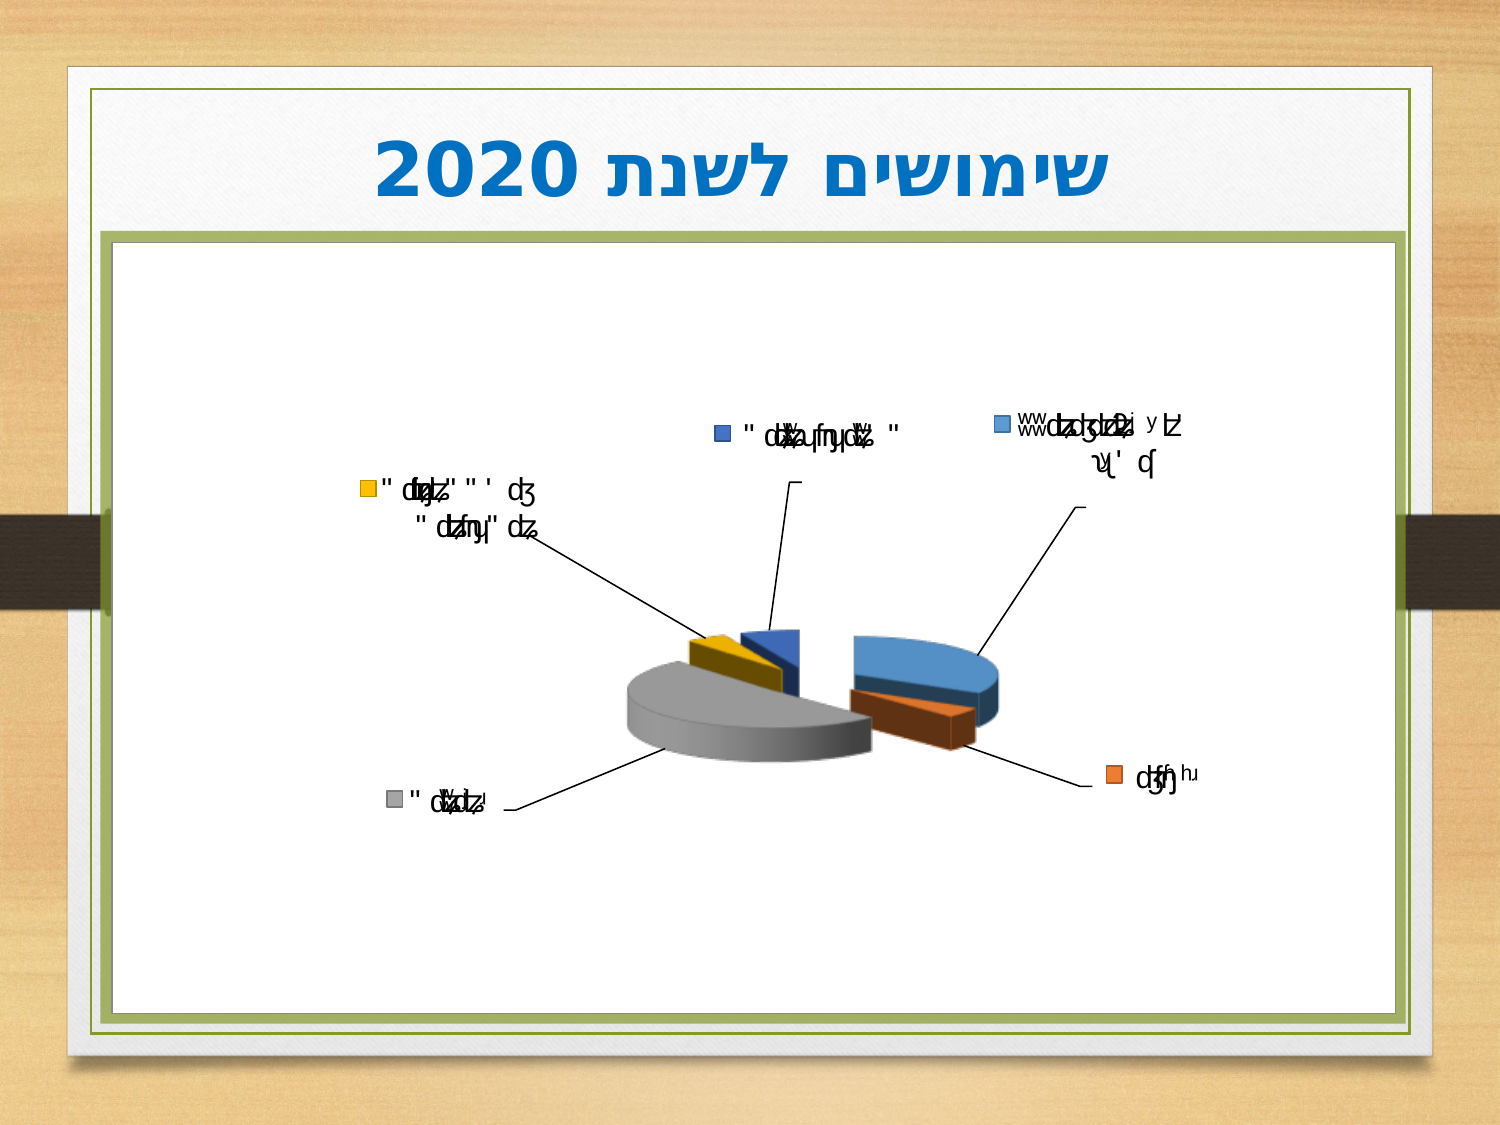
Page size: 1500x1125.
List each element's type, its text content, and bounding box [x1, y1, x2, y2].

picture [0, 0, 1500, 1125]
text_box שימושים לשנת 2020 [357, 113, 1149, 230]
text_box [100, 230, 1406, 1024]
